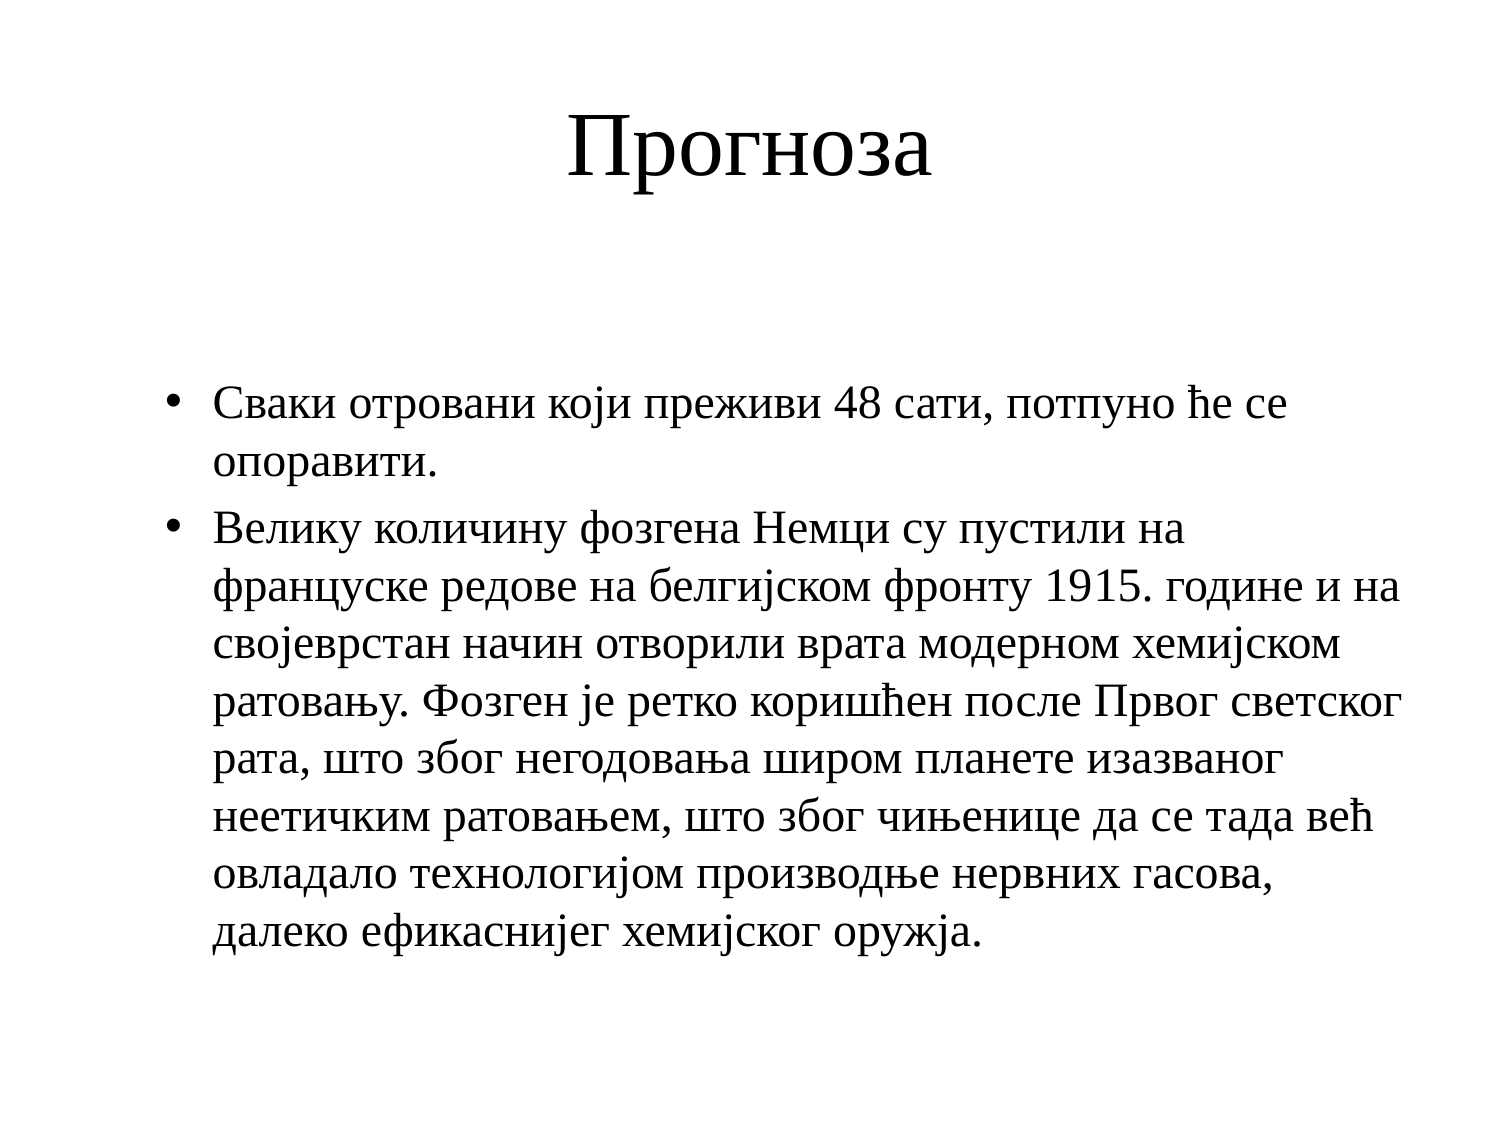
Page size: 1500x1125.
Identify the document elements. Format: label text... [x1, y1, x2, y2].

list Сваки отровани који преживи 48 сати, потпуно ће се опоравити. Велику количину фозгена Немци су пустили на француске редове на белгијском фронту 1915. године и на својеврстан начин отворили врата модерном хемијском ратовању. Фозген је ретко коришћен после Првог светског рата, што због негодовања широм планете изазваног неетичким ратовањем, што због чињенице да се тада већ овладало технологијом производње нервних гасова, далеко ефикаснијег хемијског оружја. [150, 363, 1425, 988]
title Прогноза [75, 45, 1425, 233]
